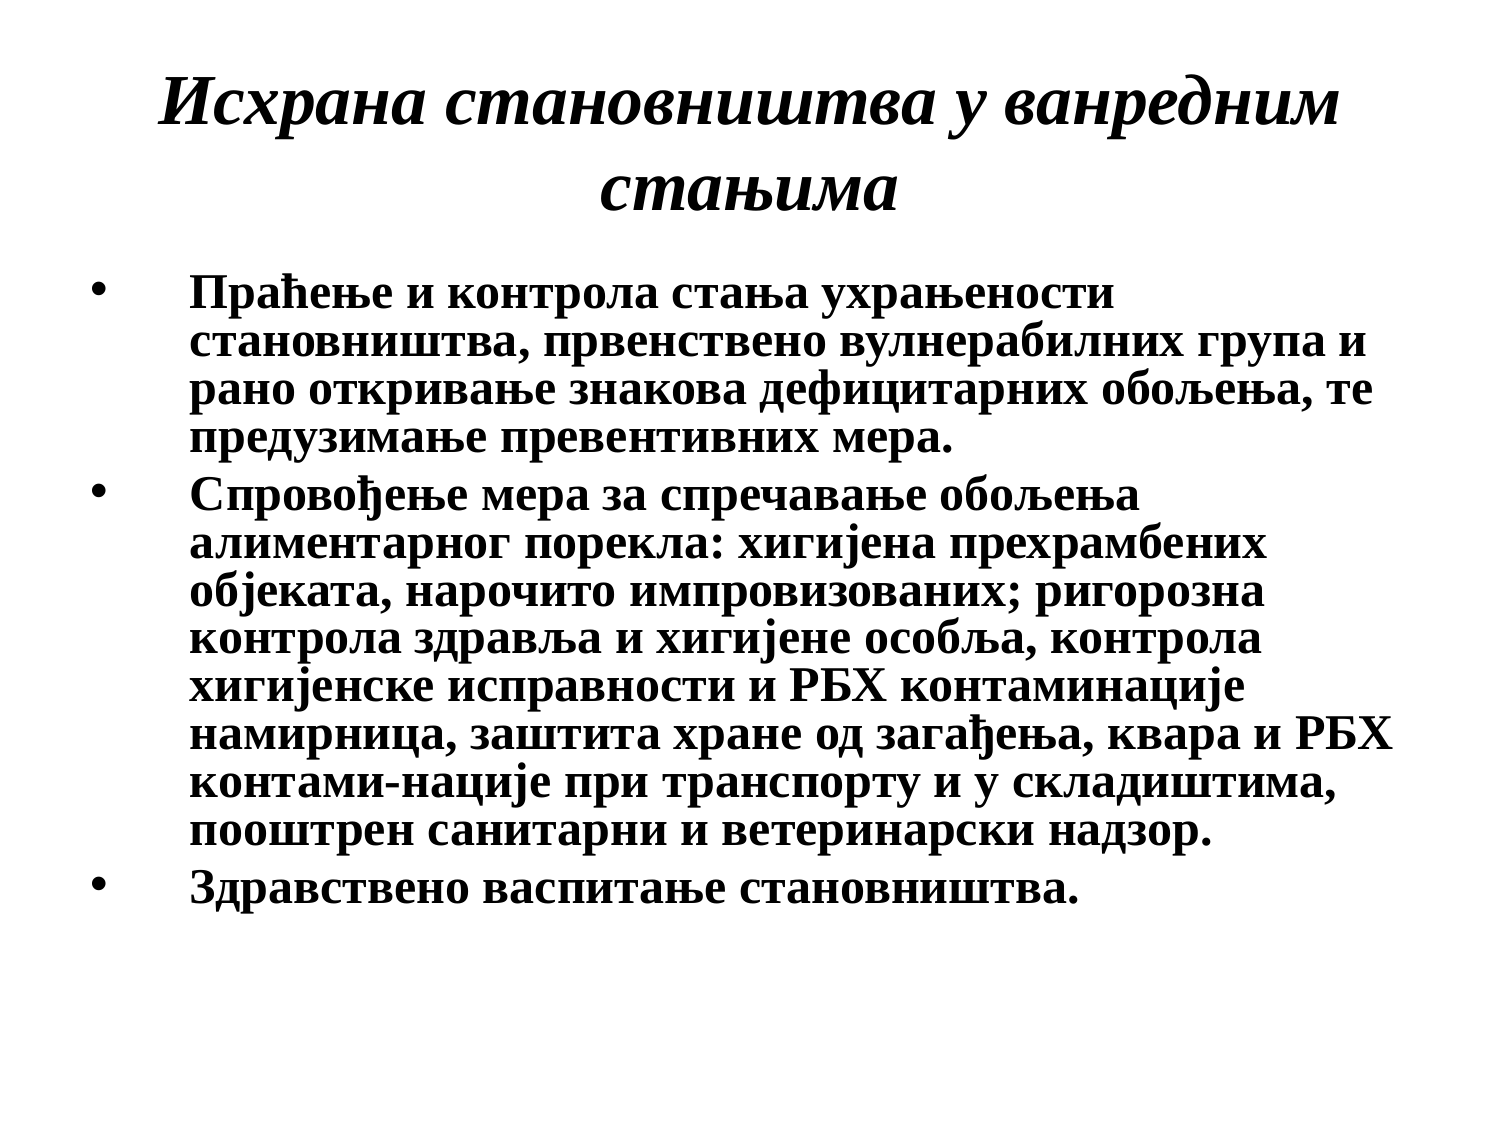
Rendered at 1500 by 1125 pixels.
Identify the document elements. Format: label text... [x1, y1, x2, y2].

title Исхрана становништва у ванредним стањима [75, 45, 1425, 233]
list Праћење и контрола стања ухрањености становништва, првенствено вулнерабилних група и рано откривање знакова дефицитарних обољења, те предузимање превентивних мера. Спровођење мера за спречавање обољења алиментарног порекла: хигијена прехрамбених објеката, нарочито импровизованих; ригорозна контрола здравља и хигијене особља, контрола хигијенске исправности и РБХ контаминације намирница, заштита хране од загађења, квара и РБХ контами-нације при транспорту и у складиштима, пооштрен санитарни и ветеринарски надзор. Здравствено васпитање становништва. [75, 262, 1425, 1005]
